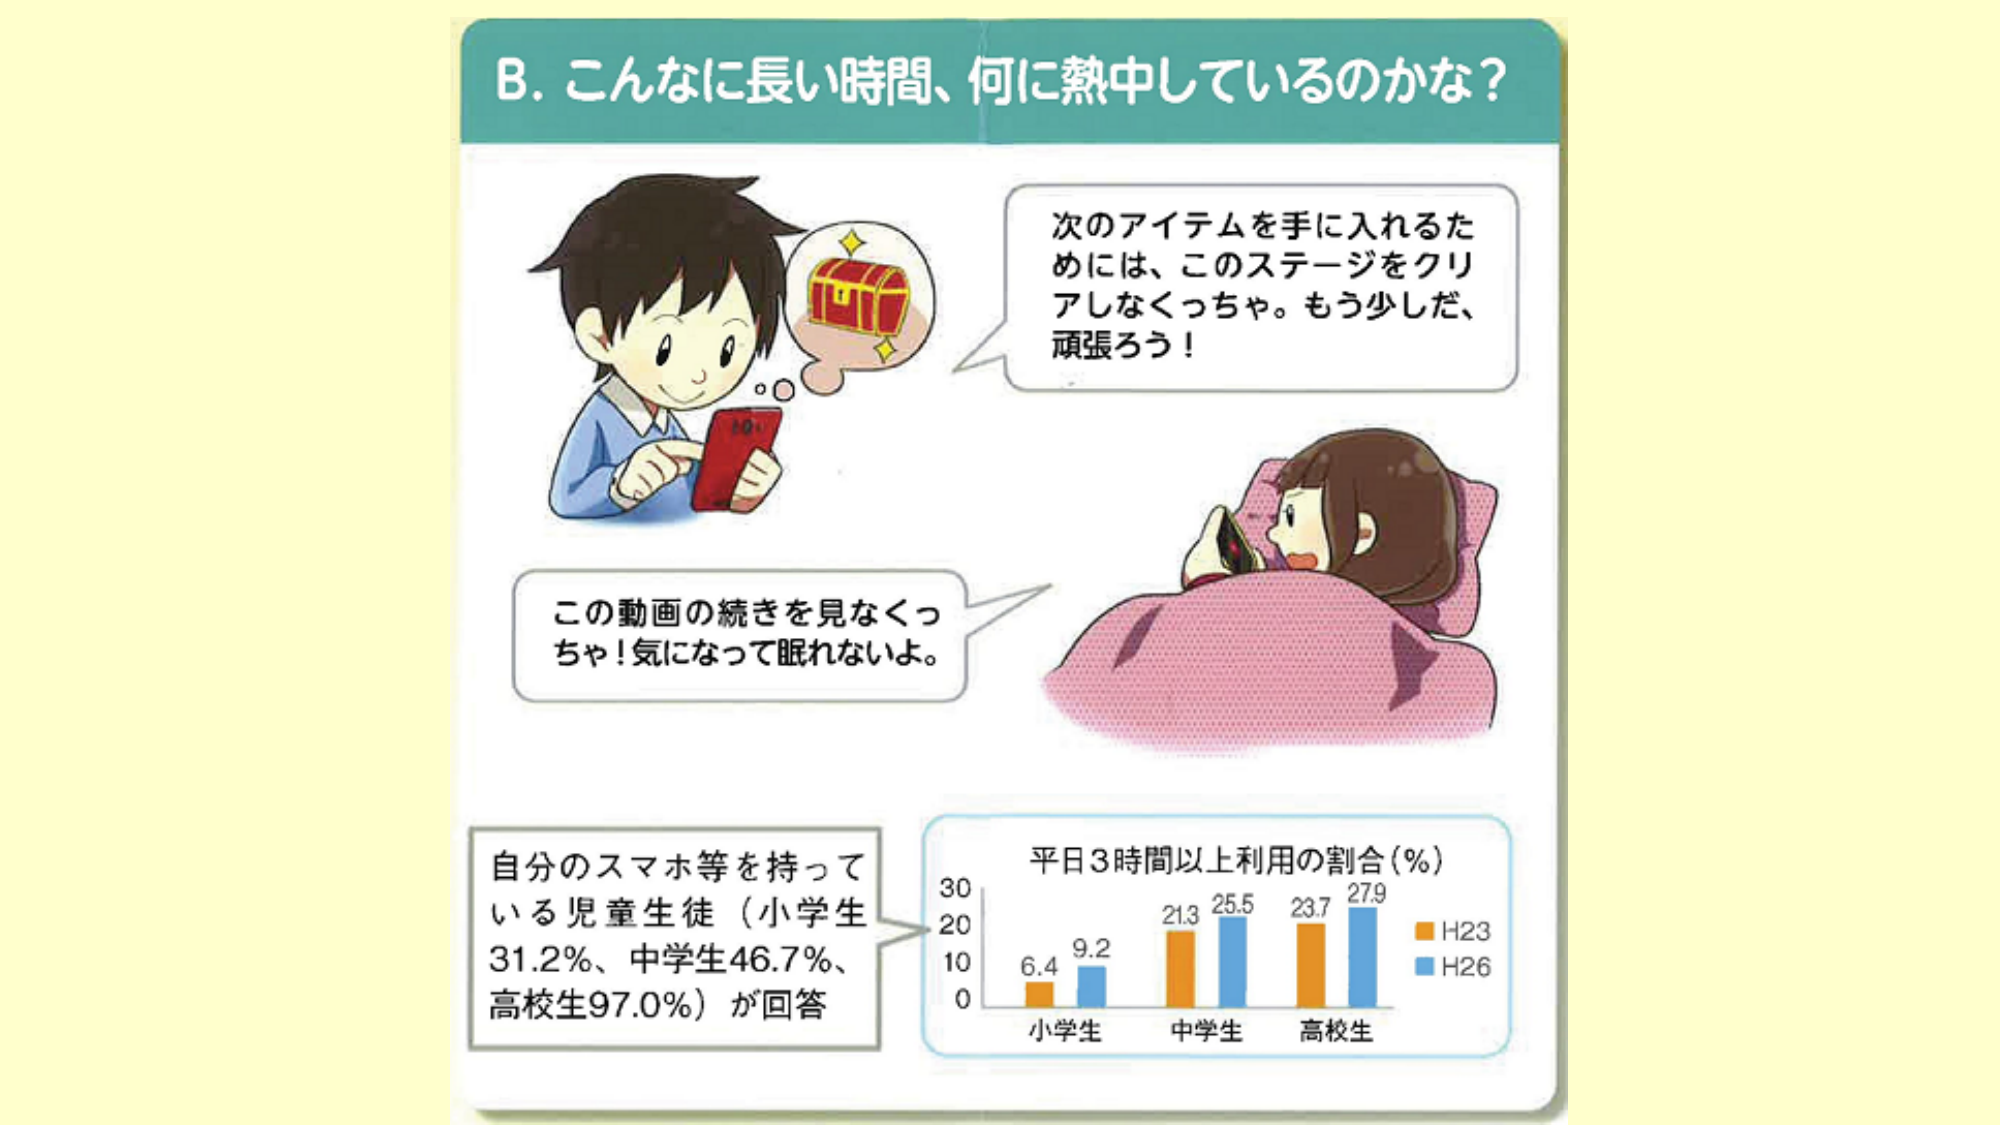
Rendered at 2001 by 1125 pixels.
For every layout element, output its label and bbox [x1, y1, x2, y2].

picture [449, 17, 1568, 1125]
